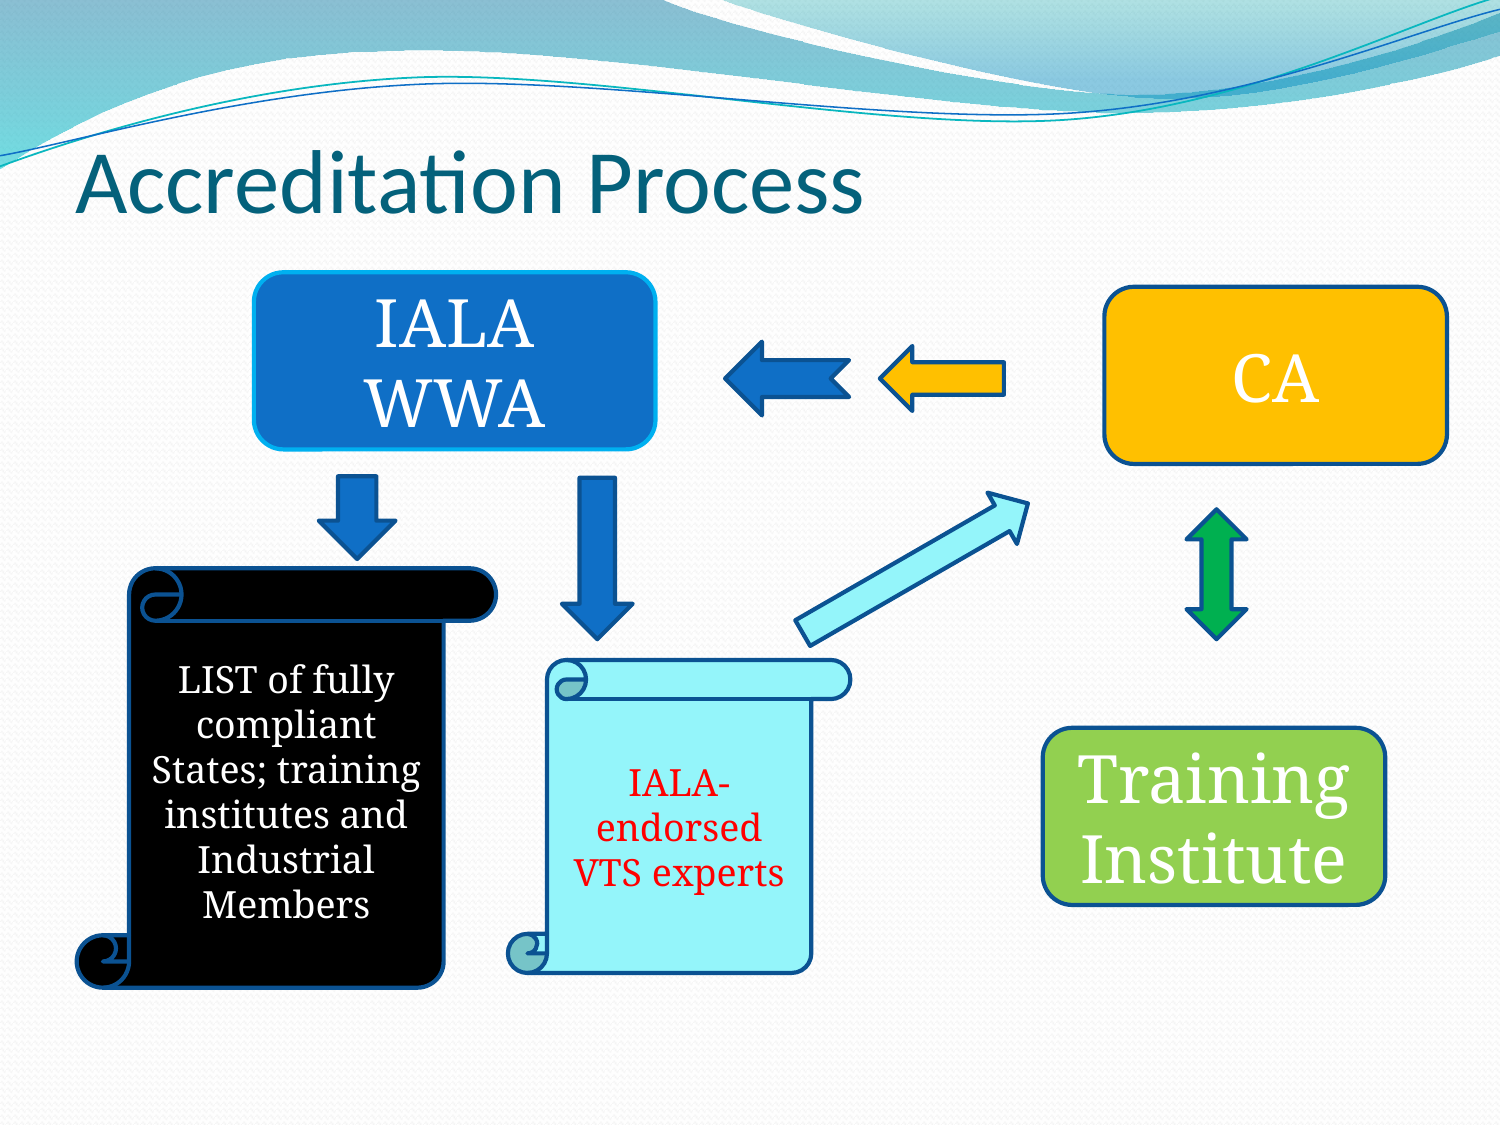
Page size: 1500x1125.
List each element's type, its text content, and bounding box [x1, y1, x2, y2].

text_box [1184, 507, 1249, 642]
text_box [559, 475, 635, 642]
text_box [316, 474, 398, 562]
title Accreditation Process [75, 115, 1438, 232]
text_box CA [1102, 284, 1450, 467]
text_box Training Institute [1040, 725, 1388, 908]
text_box LIST of fully compliant States; training institutes and Industrial Members [74, 566, 499, 990]
text_box [877, 344, 1006, 413]
text_box [793, 490, 1030, 648]
text_box [722, 339, 852, 418]
text_box IALA WWA [251, 270, 658, 452]
text_box IALA-endorsed VTS experts [505, 657, 853, 976]
